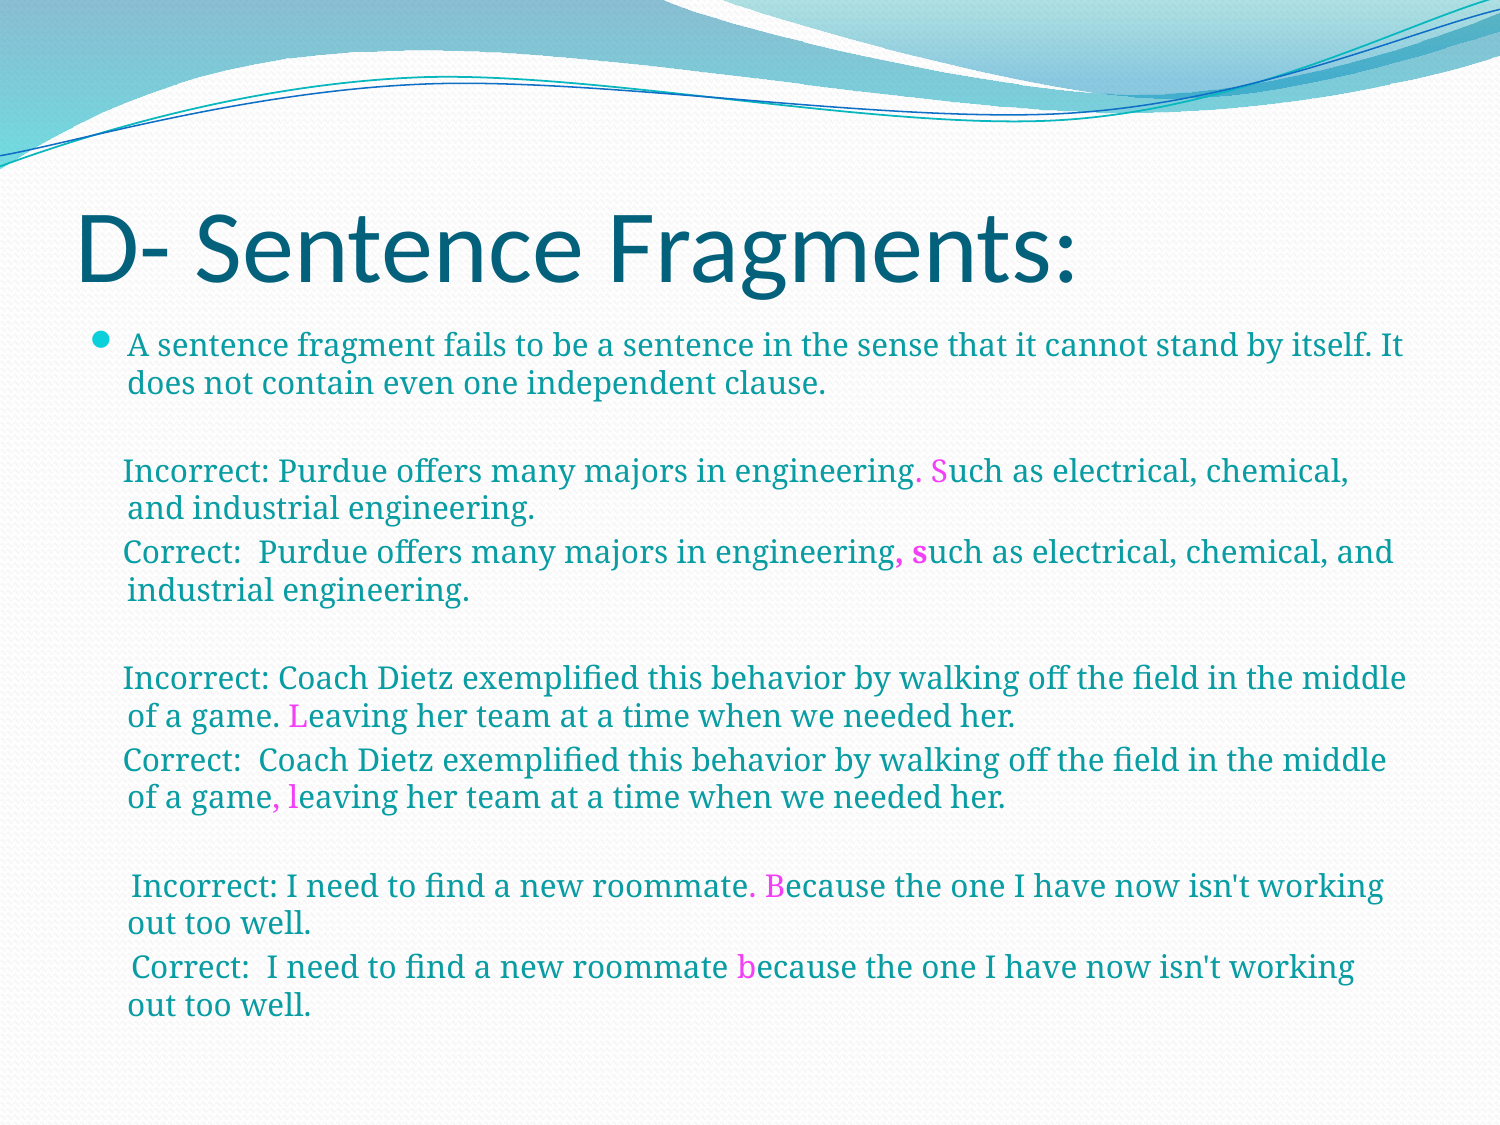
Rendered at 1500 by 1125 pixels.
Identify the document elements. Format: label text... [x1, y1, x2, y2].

title D- Sentence Fragments: [75, 115, 1425, 303]
list A sentence fragment fails to be a sentence in the sense that it cannot stand by itself. It does not contain even one independent clause. Incorrect: Purdue offers many majors in engineering. Such as electrical, chemical, and industrial engineering. Correct: Purdue offers many majors in engineering, such as electrical, chemical, and industrial engineering. Incorrect: Coach Dietz exemplified this behavior by walking off the field in the middle of a game. Leaving her team at a time when we needed her. Correct: Coach Dietz exemplified this behavior by walking off the field in the middle of a game, leaving her team at a time when we needed her. Incorrect: I need to find a new roommate. Because the one I have now isn't working out too well. Correct: I need to find a new roommate because the one I have now isn't working out too well. [75, 317, 1425, 1038]
